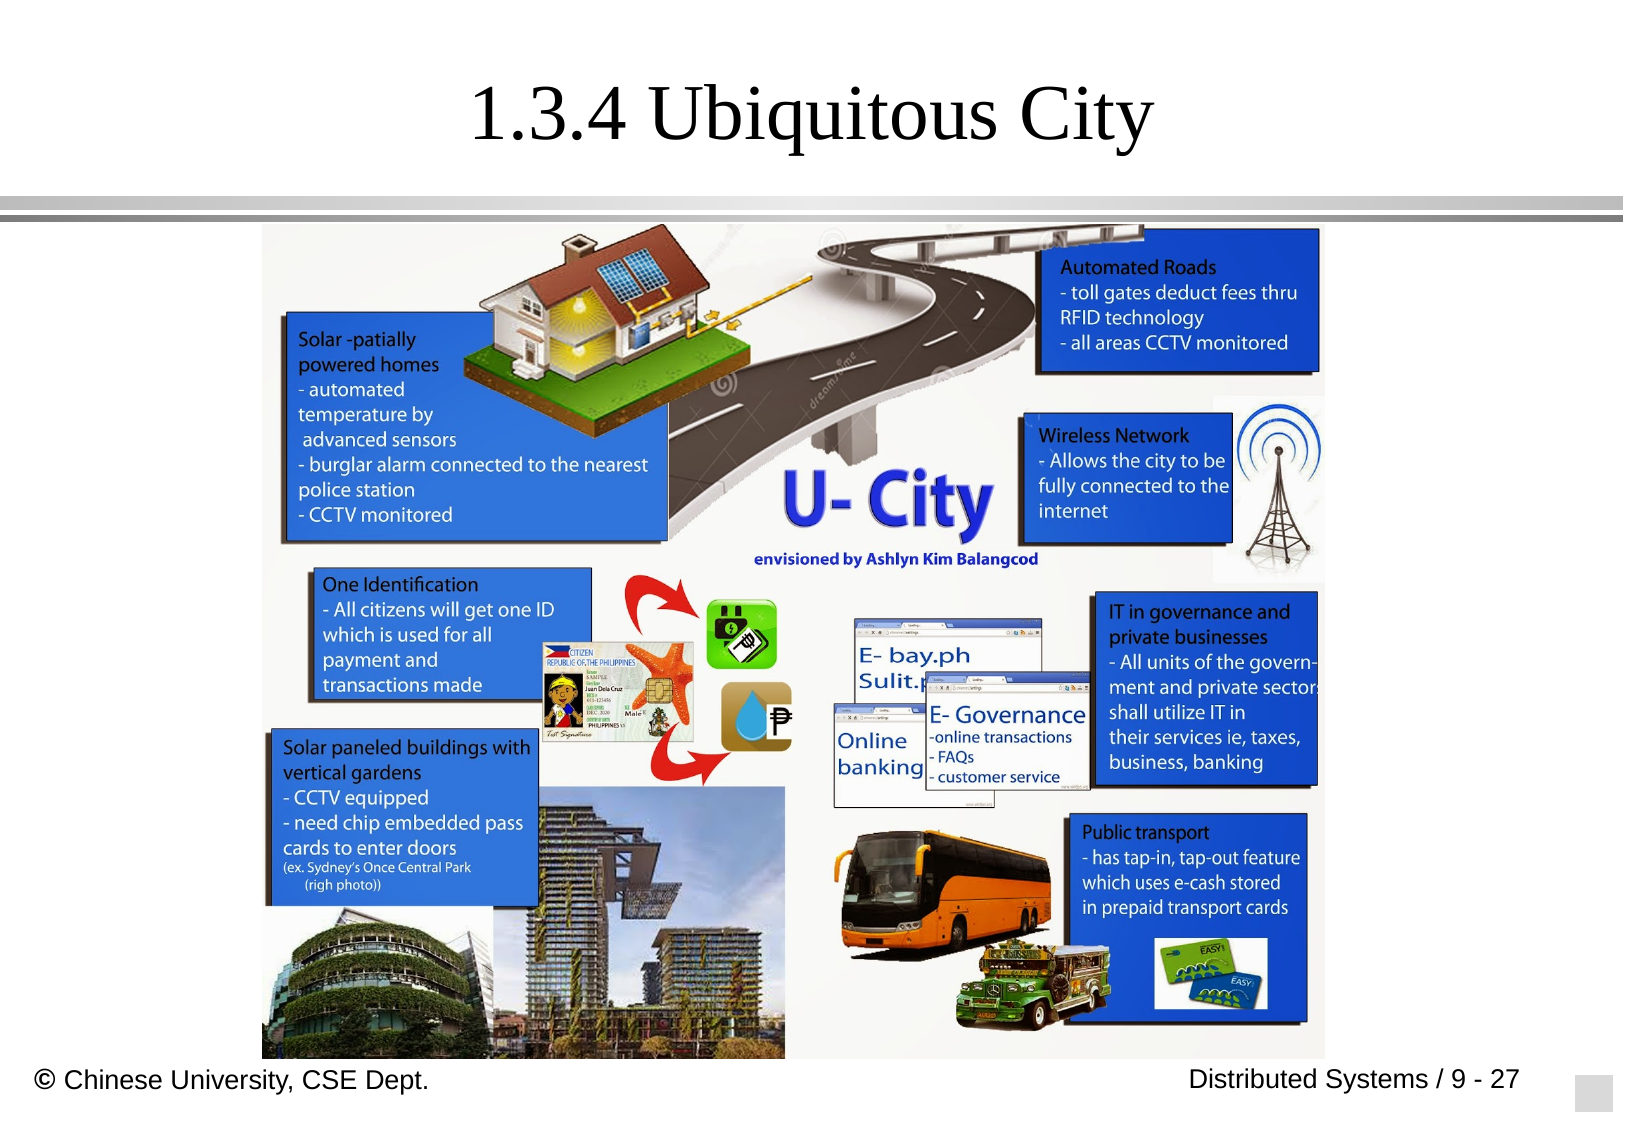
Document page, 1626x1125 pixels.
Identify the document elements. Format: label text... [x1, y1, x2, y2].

text_box [1575, 1074, 1613, 1113]
title 1.3.4 Ubiquitous City [49, 62, 1576, 163]
picture [262, 224, 1326, 1059]
